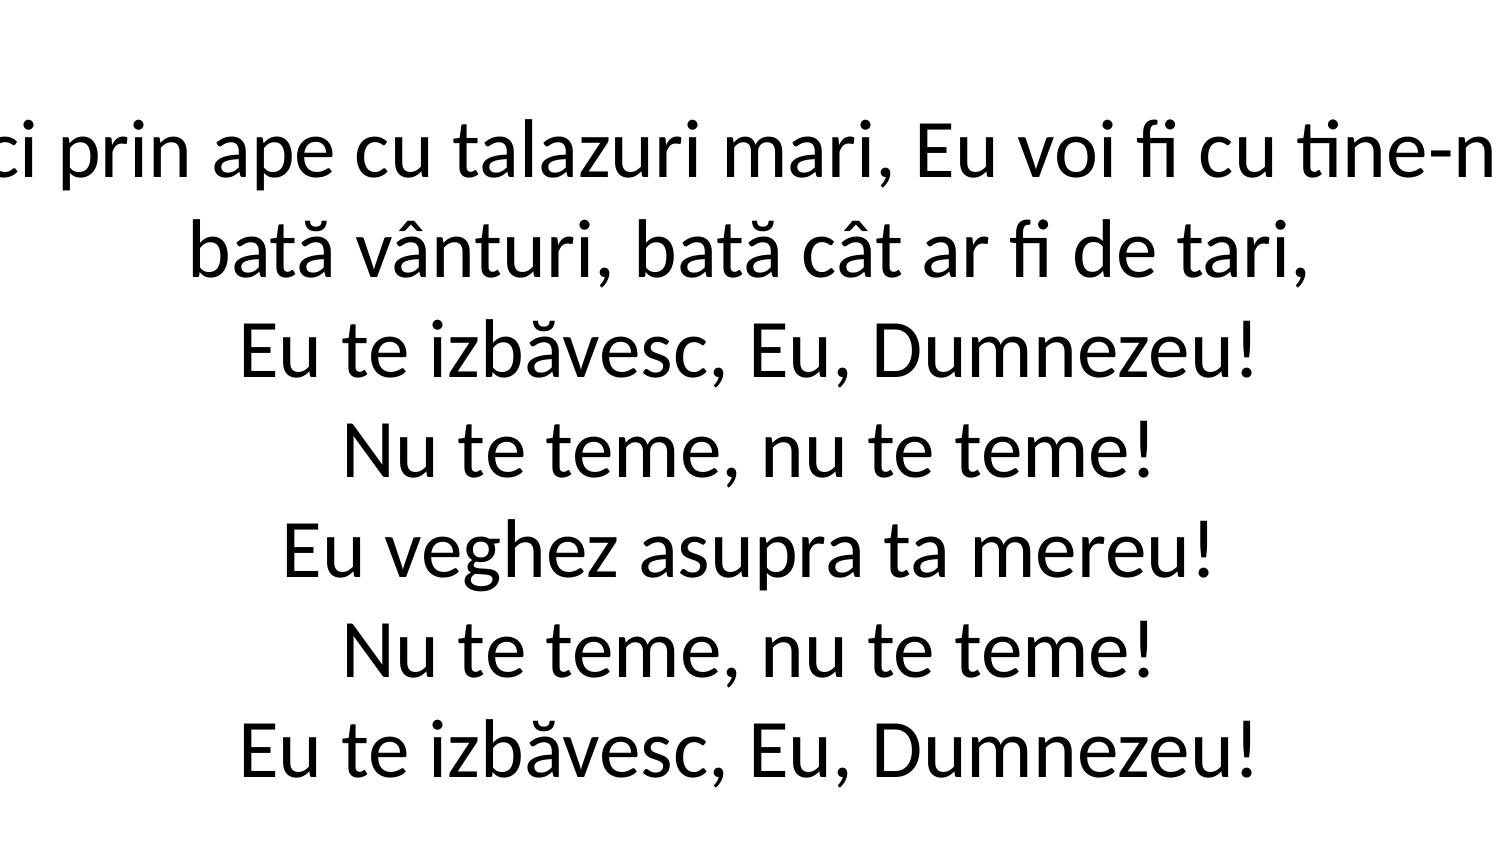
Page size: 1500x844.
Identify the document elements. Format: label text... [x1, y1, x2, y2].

text_box 2. Dacă treci prin ape cu talazuri mari, Eu voi fi cu tine-n orice greu, bată vânturi, bată cât ar fi de tari, Eu te izbăvesc, Eu, Dumnezeu! Nu te teme, nu te teme! Eu veghez asupra ta mereu! Nu te teme, nu te teme! Eu te izbăvesc, Eu, Dumnezeu! [0, 42, 1500, 802]
